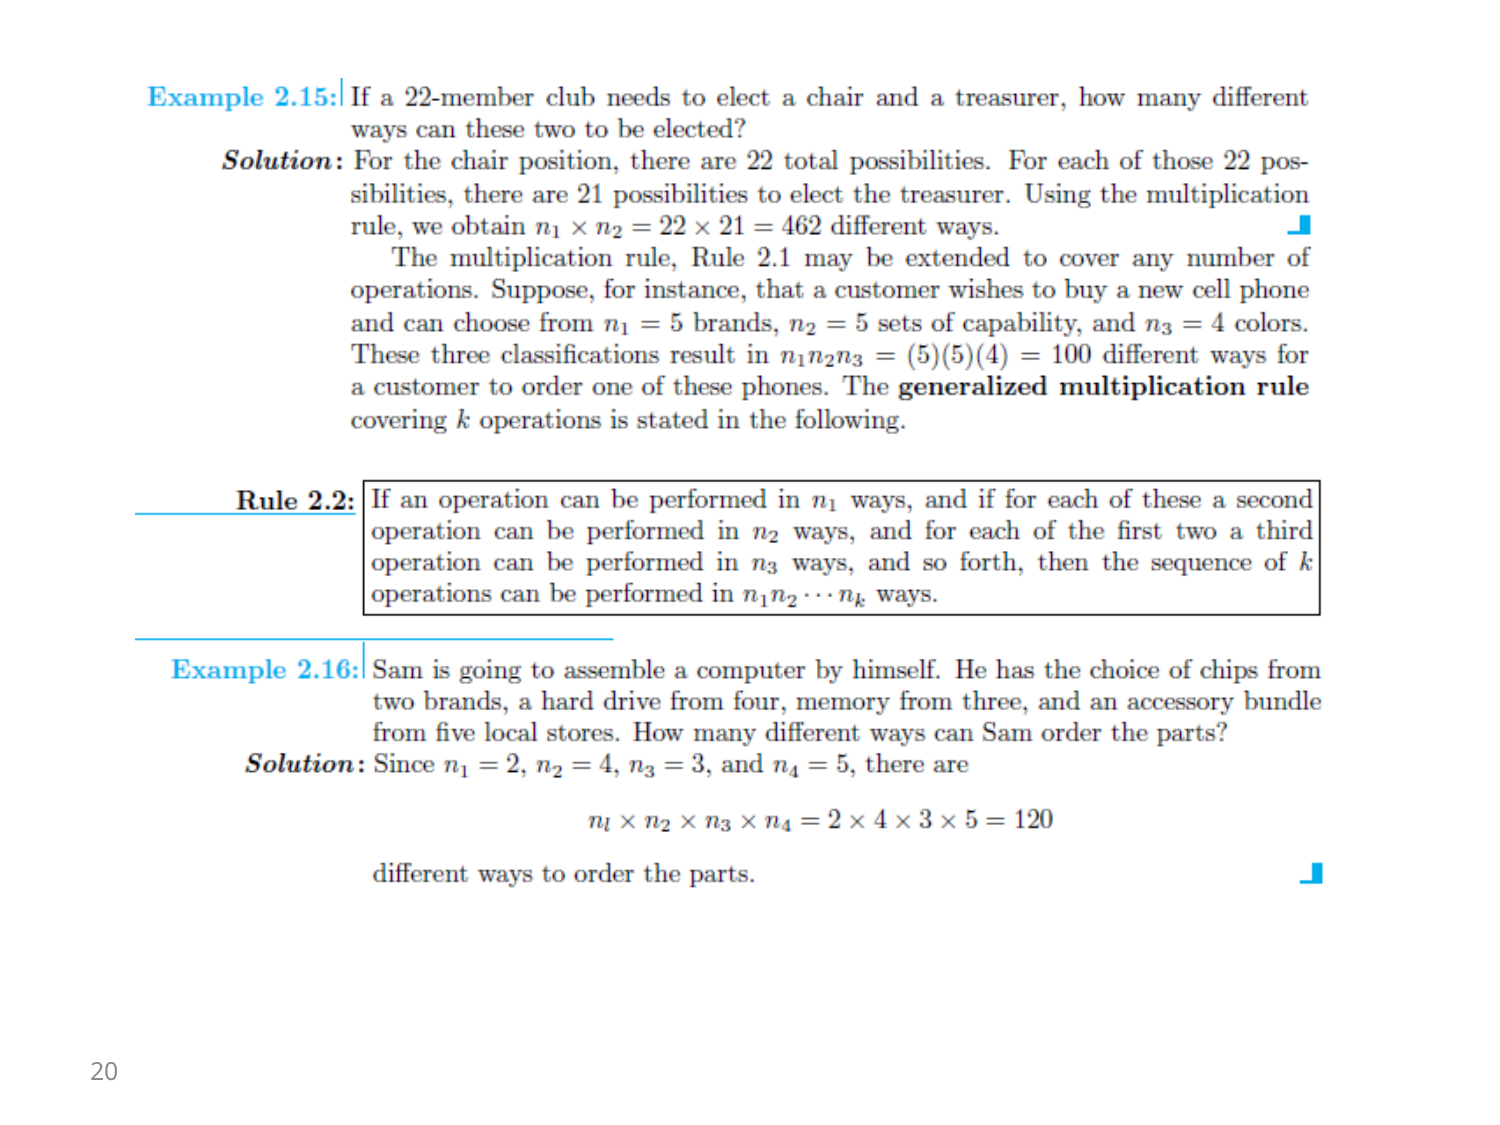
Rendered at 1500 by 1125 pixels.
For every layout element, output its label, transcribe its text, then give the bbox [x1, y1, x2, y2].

slide_number 20 [75, 1042, 425, 1103]
picture [123, 77, 1368, 906]
